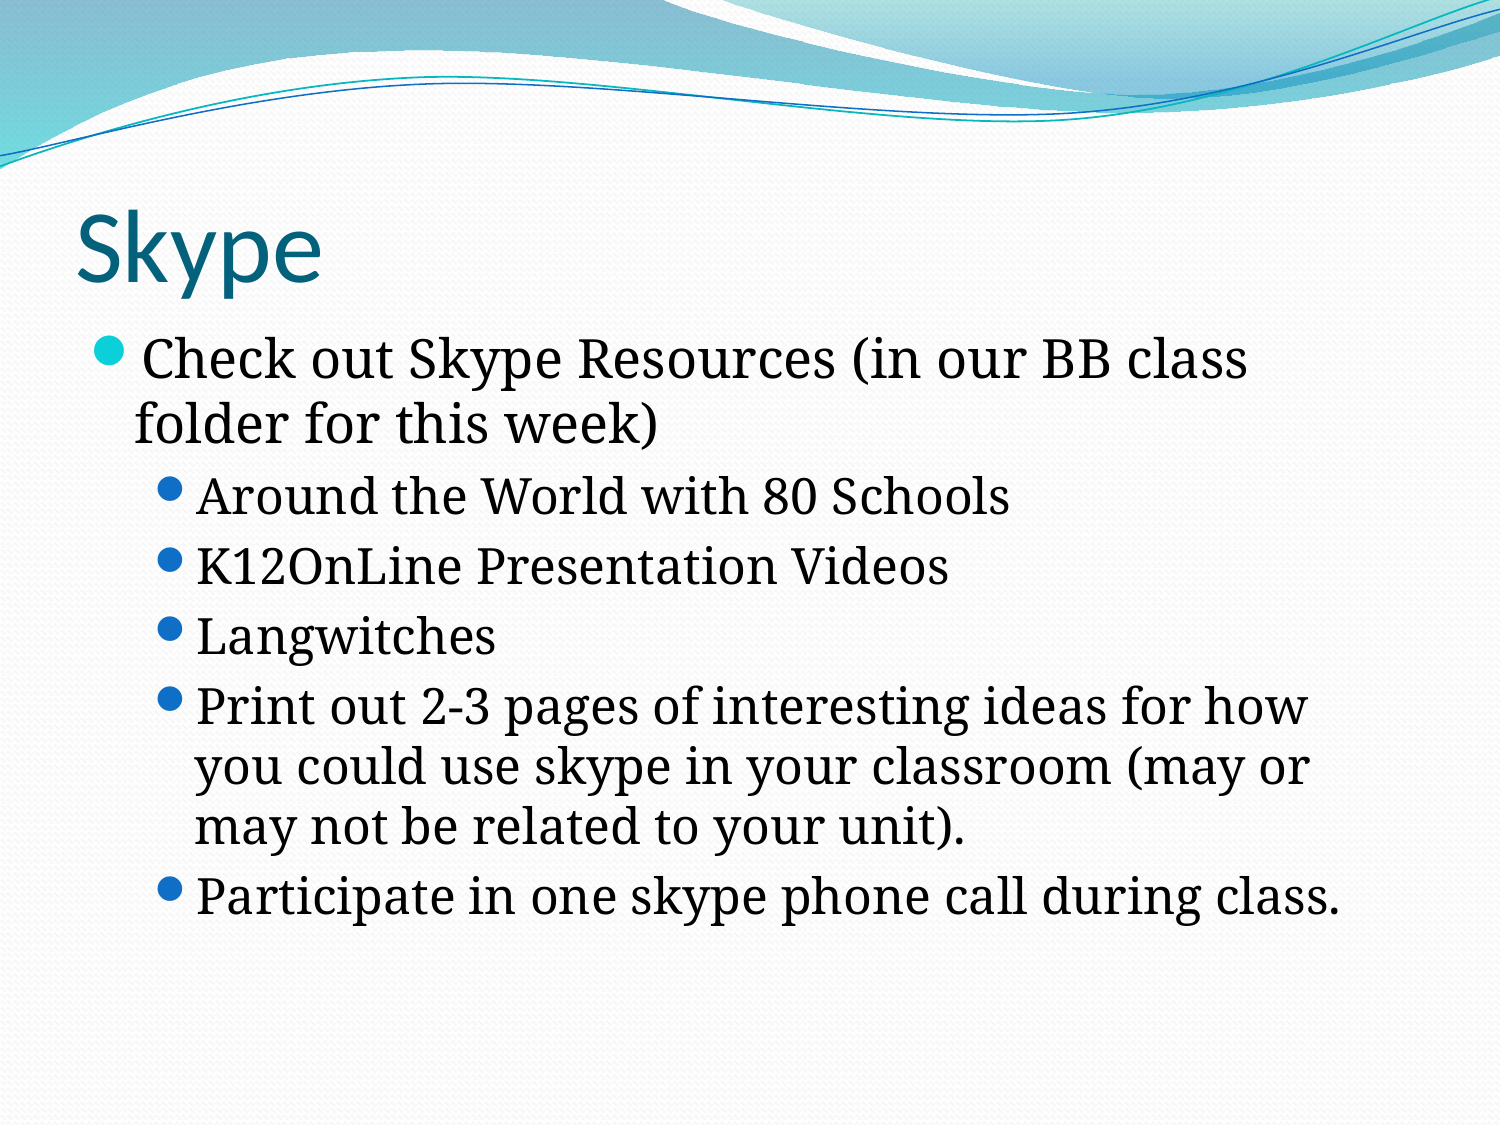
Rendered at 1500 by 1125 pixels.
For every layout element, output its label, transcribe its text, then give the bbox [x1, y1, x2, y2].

list Check out Skype Resources (in our BB class folder for this week) Around the World with 80 Schools K12OnLine Presentation Videos Langwitches Print out 2-3 pages of interesting ideas for how you could use skype in your classroom (may or may not be related to your unit). Participate in one skype phone call during class. [75, 317, 1425, 1038]
title Skype [75, 115, 1425, 303]
